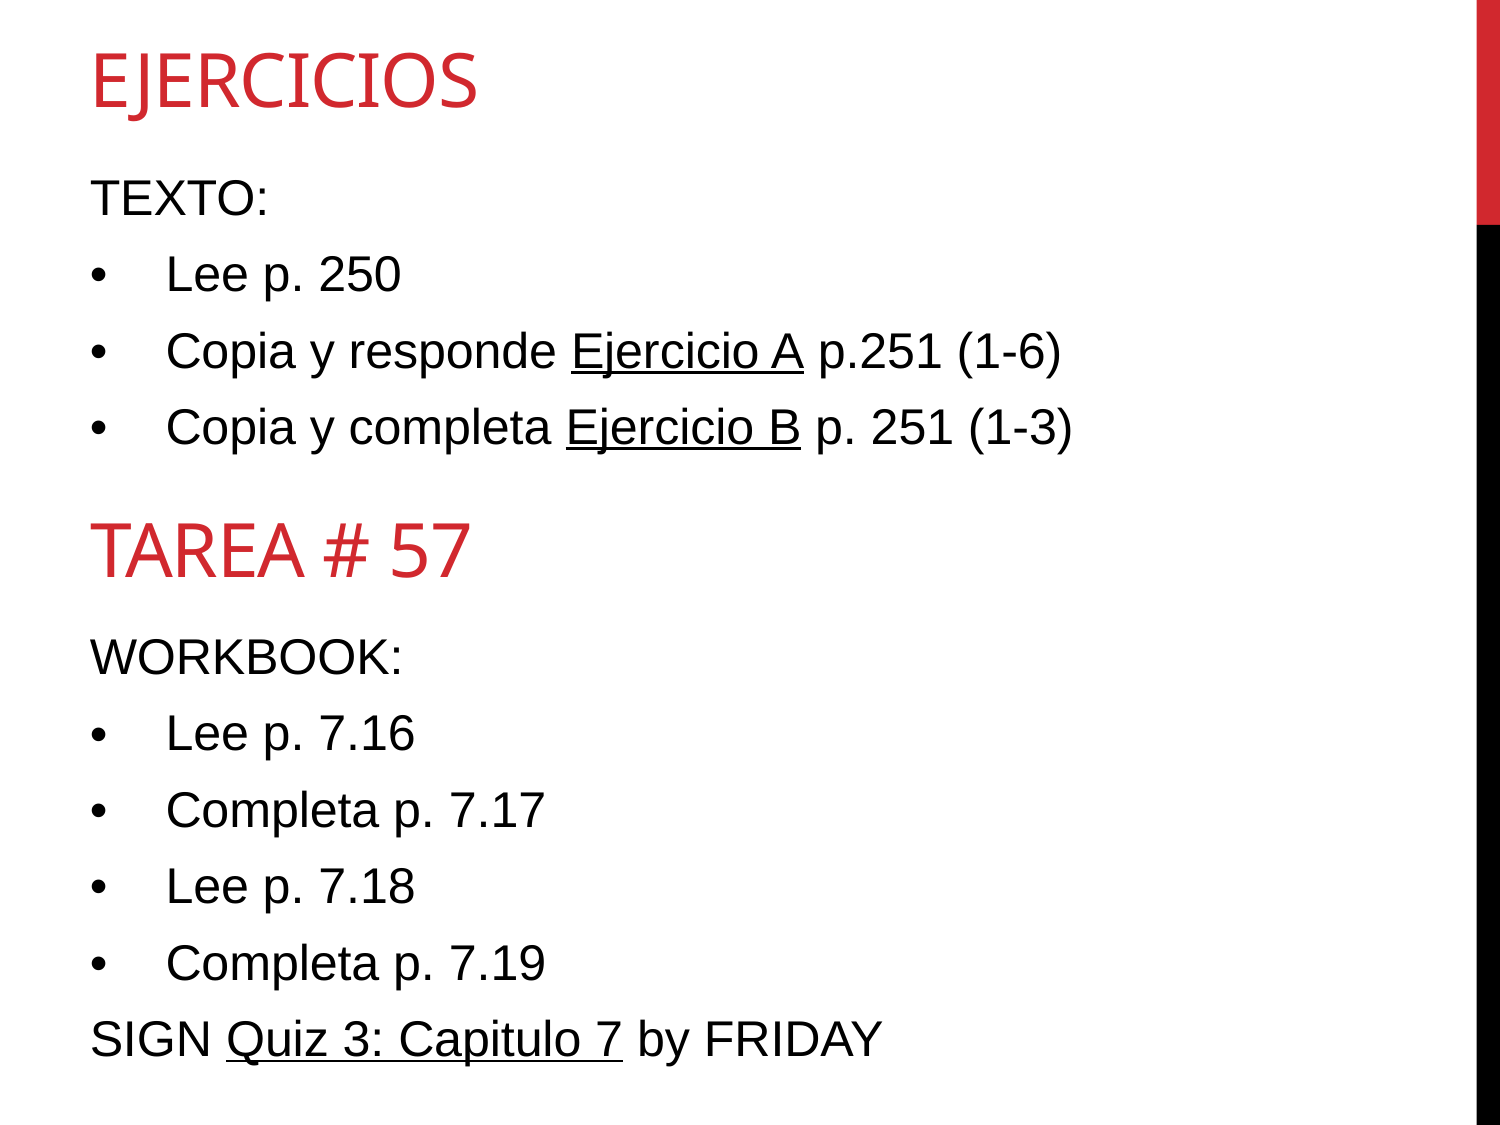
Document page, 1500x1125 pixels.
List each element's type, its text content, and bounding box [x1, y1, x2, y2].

text_box EJERCICIOS [75, 24, 1025, 175]
text_box TEXTO: Lee p. 250 Copia y responde Ejercicio A p.251 (1-6) Copia y completa Ejercicio B p. 251 (1-3) WORKBOOK: Lee p. 7.16 Completa p. 7.17 Lee p. 7.18 Completa p. 7.19 SIGN Quiz 3: Capitulo 7 by FRIDAY [75, 162, 1325, 1075]
text_box Tarea # 57 [75, 449, 1025, 600]
